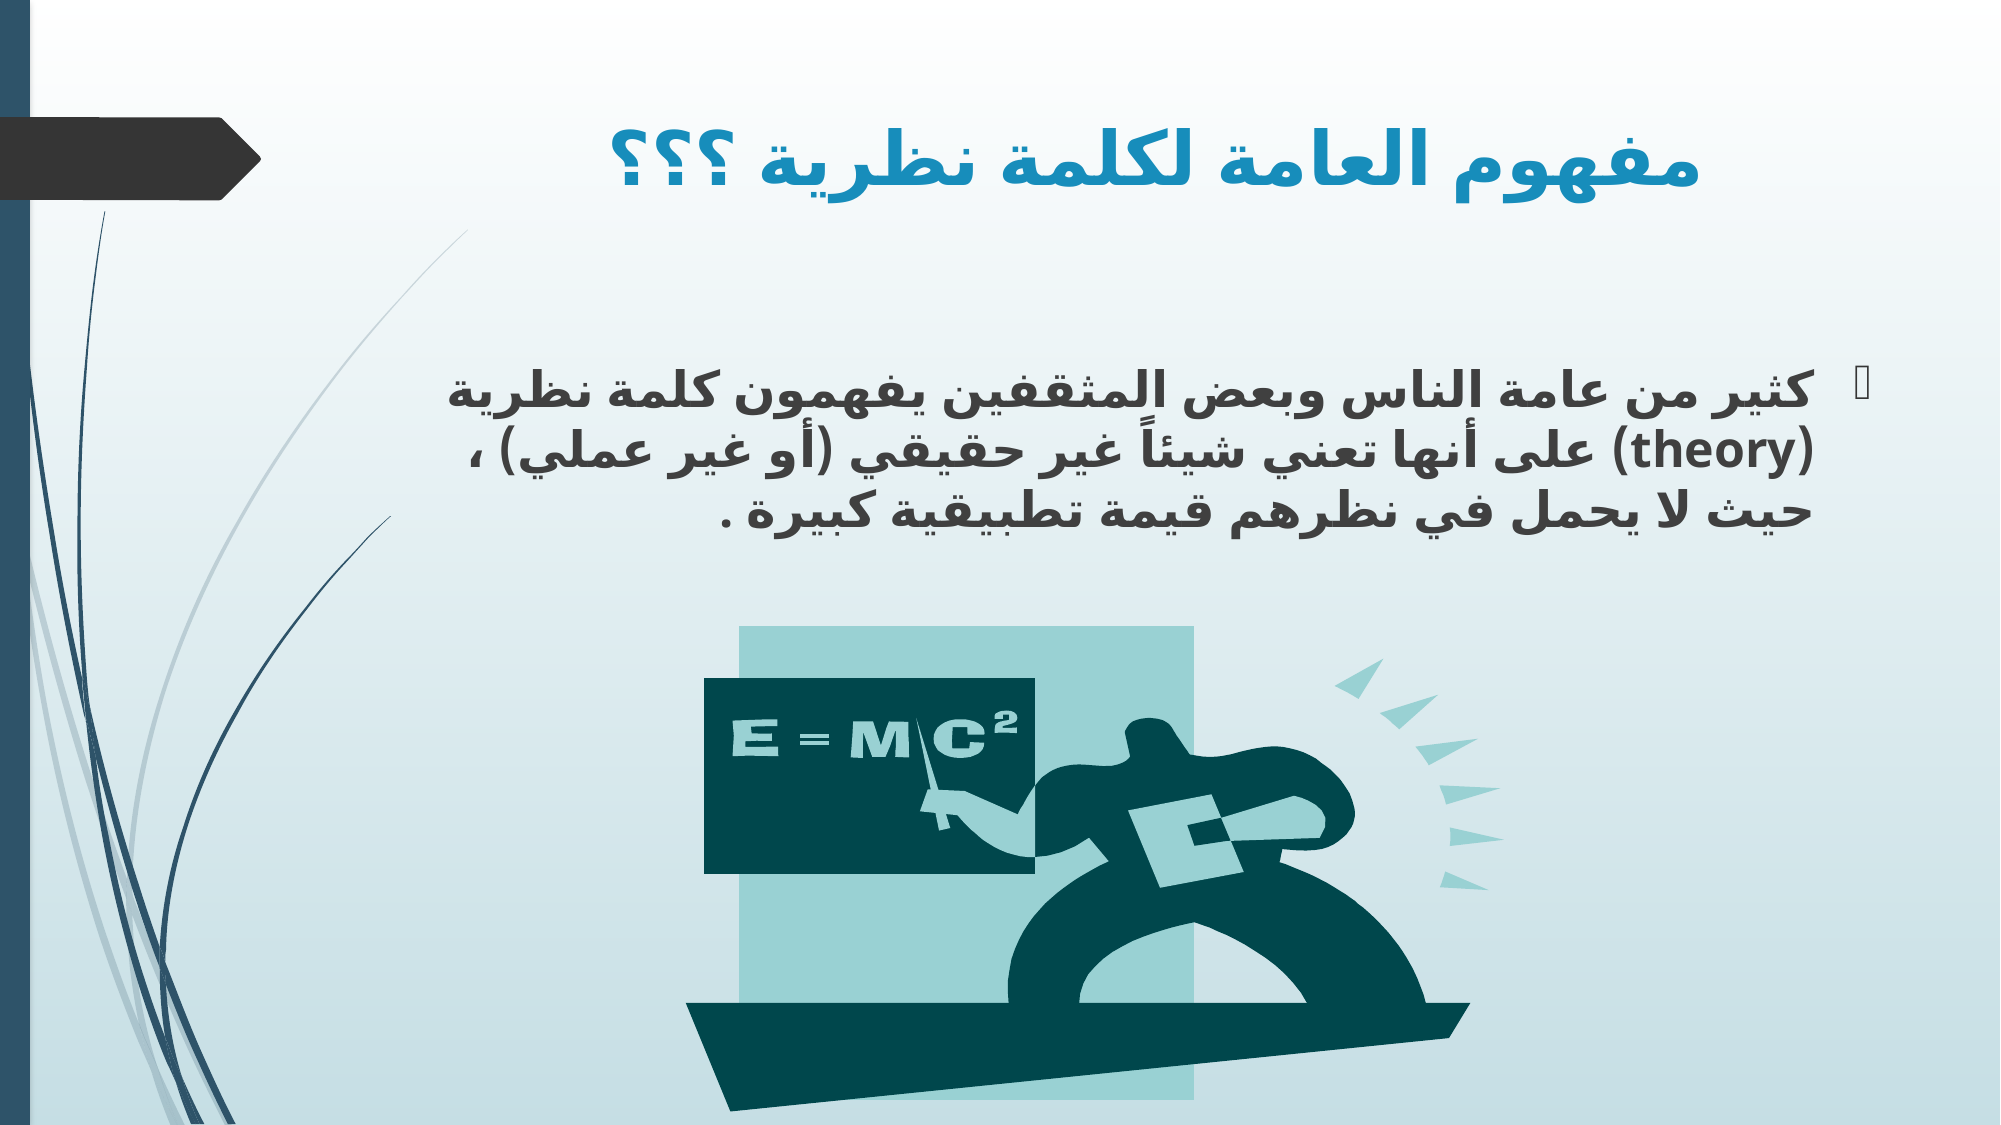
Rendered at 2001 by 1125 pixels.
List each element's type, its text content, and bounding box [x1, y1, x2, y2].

title مفهوم العامة لكلمة نظرية ؟؟؟ [425, 102, 1888, 313]
picture [685, 626, 1505, 1112]
list كثير من عامة الناس وبعض المثقفين يفهمون كلمة نظرية (theory) على أنها تعني شيئاً غير حقيقي (أو غير عملي) ، حيث لا يحمل في نظرهم قيمة تطبيقية كبيرة . [424, 350, 1888, 970]
